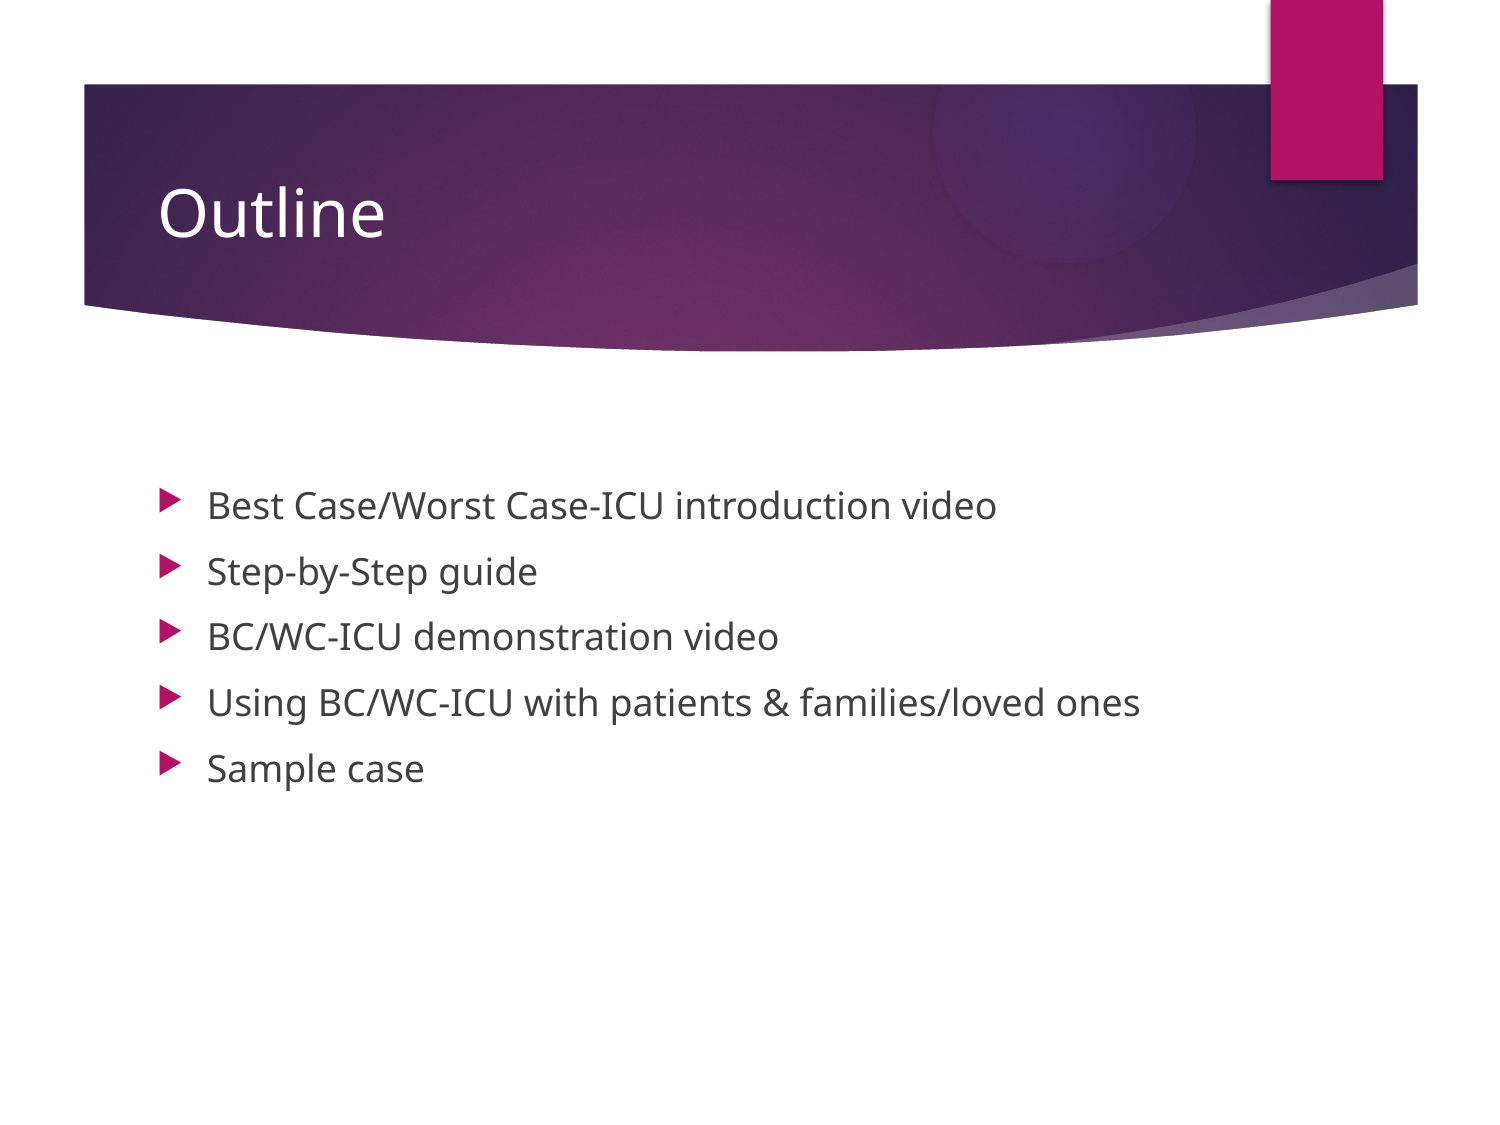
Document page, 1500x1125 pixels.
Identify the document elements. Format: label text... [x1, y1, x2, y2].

list Best Case/Worst Case-ICU introduction video Step-by-Step guide BC/WC-ICU demonstration video Using BC/WC-ICU with patients & families/loved ones Sample case [141, 408, 1244, 988]
title Outline [142, 152, 1183, 269]
